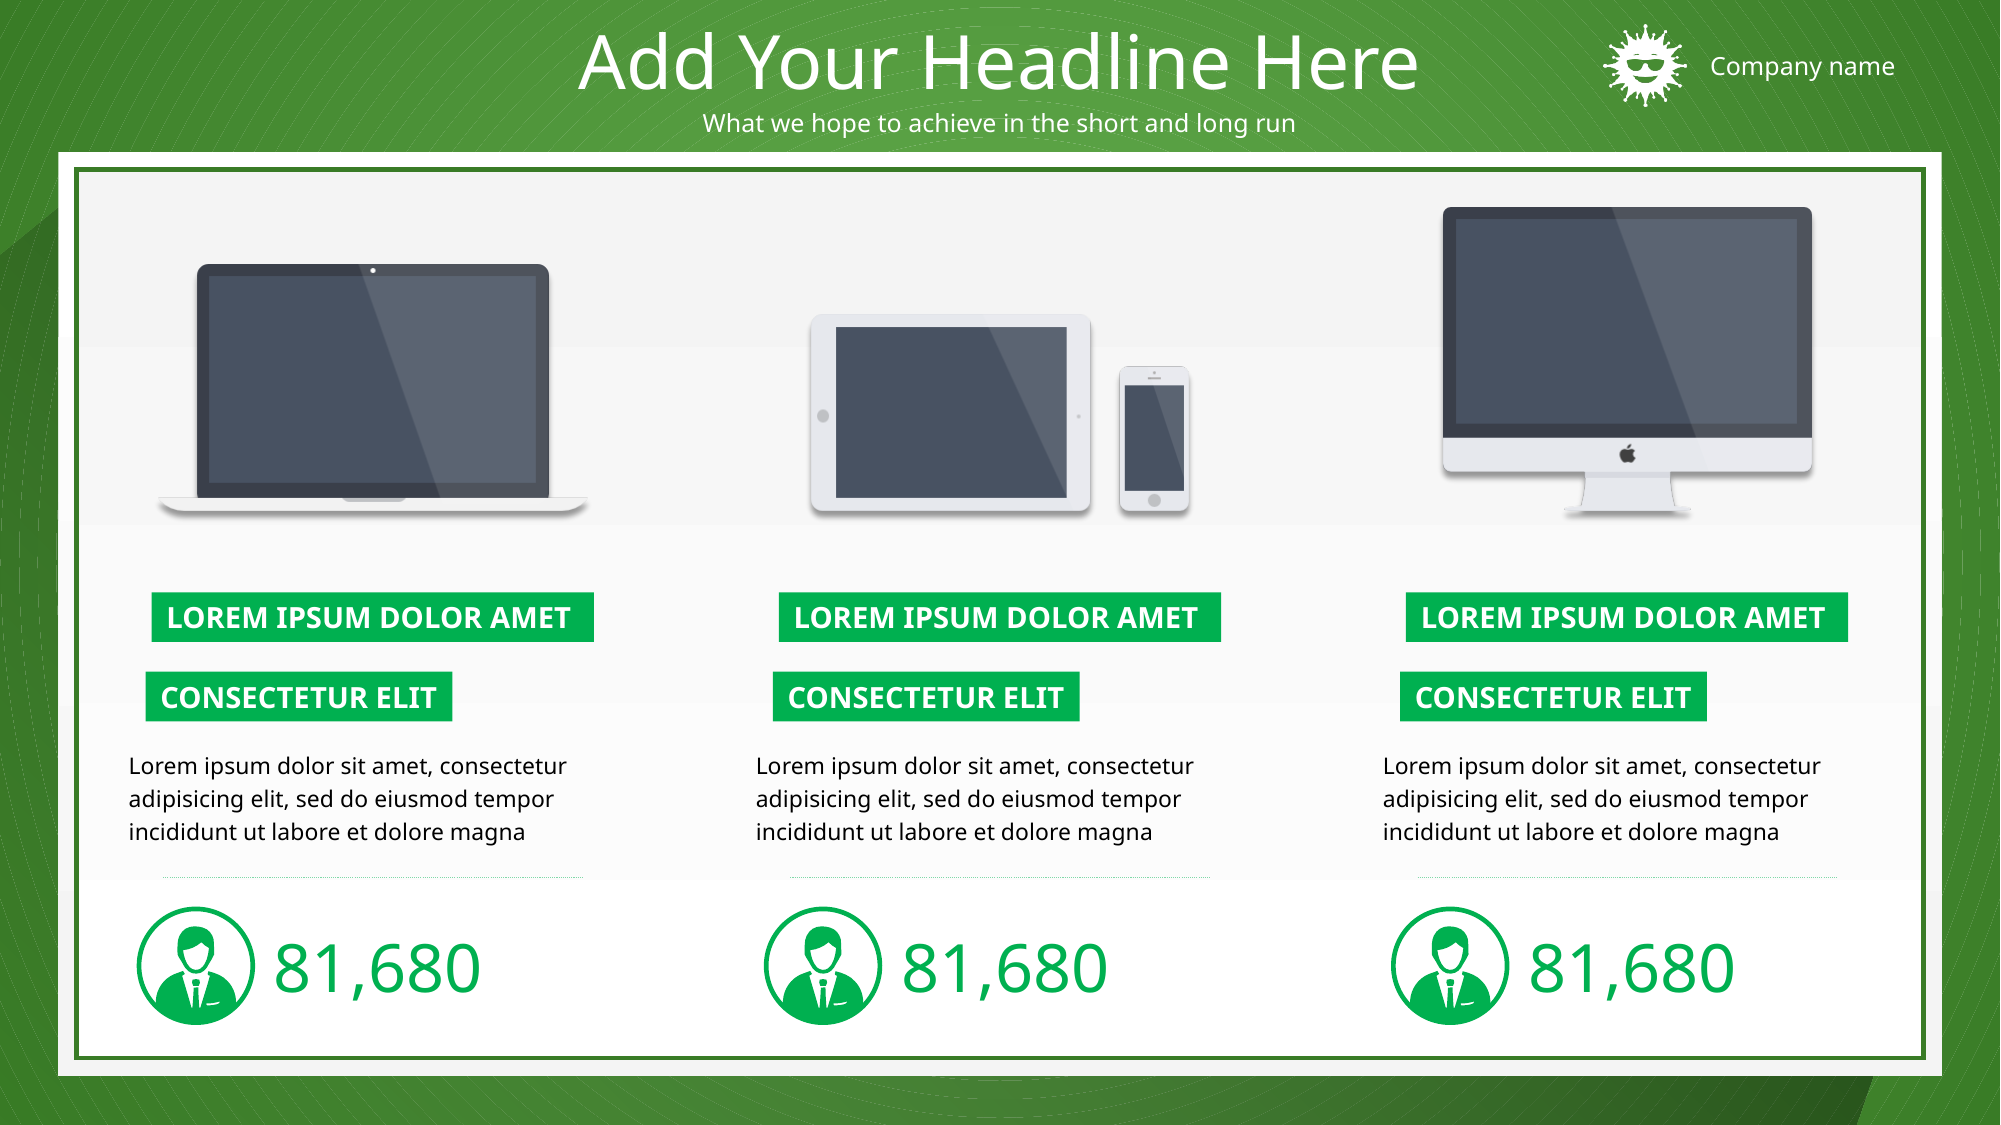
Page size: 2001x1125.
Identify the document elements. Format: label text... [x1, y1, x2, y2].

text_box Lorem ipsum dolor sit amet, consectetur adipisicing elit, sed do eiusmod tempor incididunt ut labore et dolore magna [741, 738, 1259, 853]
text_box CONSECTETUR ELIT [772, 671, 1080, 722]
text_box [766, 908, 880, 1023]
picture [1434, 204, 1821, 526]
picture [802, 311, 1198, 526]
text_box CONSECTETUR ELIT [1400, 671, 1707, 722]
text_box Lorem ipsum dolor sit amet, consectetur adipisicing elit, sed do eiusmod tempor incididunt ut labore et dolore magna [1368, 738, 1886, 853]
text_box [0, 206, 1874, 1125]
text_box 81,680 [259, 918, 562, 1014]
text_box CONSECTETUR ELIT [145, 671, 453, 722]
text_box [57, 151, 1943, 1077]
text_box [138, 908, 253, 1023]
text_box 81,680 [1513, 918, 1816, 1014]
picture [1603, 24, 1687, 107]
text_box [76, 168, 1924, 1059]
text_box Lorem ipsum dolor sit amet, consectetur adipisicing elit, sed do eiusmod tempor incididunt ut labore et dolore magna [113, 738, 632, 853]
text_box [1393, 908, 1508, 1023]
picture [149, 261, 597, 526]
text_box LOREM IPSUM DOLOR AMET [778, 592, 1222, 642]
text_box LOREM IPSUM DOLOR AMET [151, 592, 594, 642]
text_box 81,680 [886, 918, 1189, 1014]
text_box Add Your Headline Here [563, 7, 1437, 113]
text_box LOREM IPSUM DOLOR AMET [1405, 592, 1849, 642]
text_box What we hope to achieve in the short and long run [687, 97, 1313, 145]
